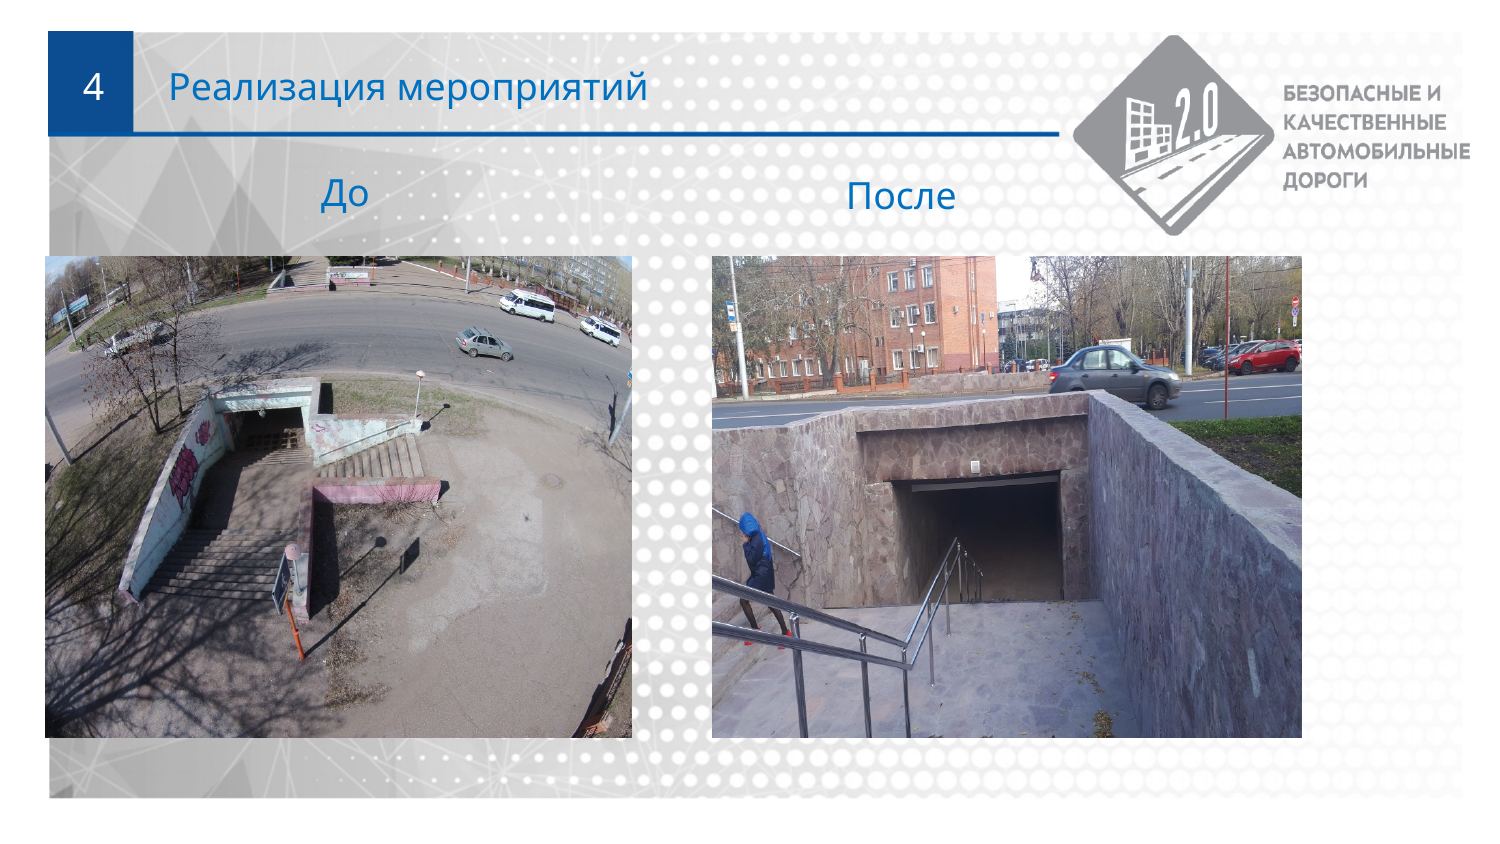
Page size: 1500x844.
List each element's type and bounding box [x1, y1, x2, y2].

picture [45, 19, 1500, 800]
